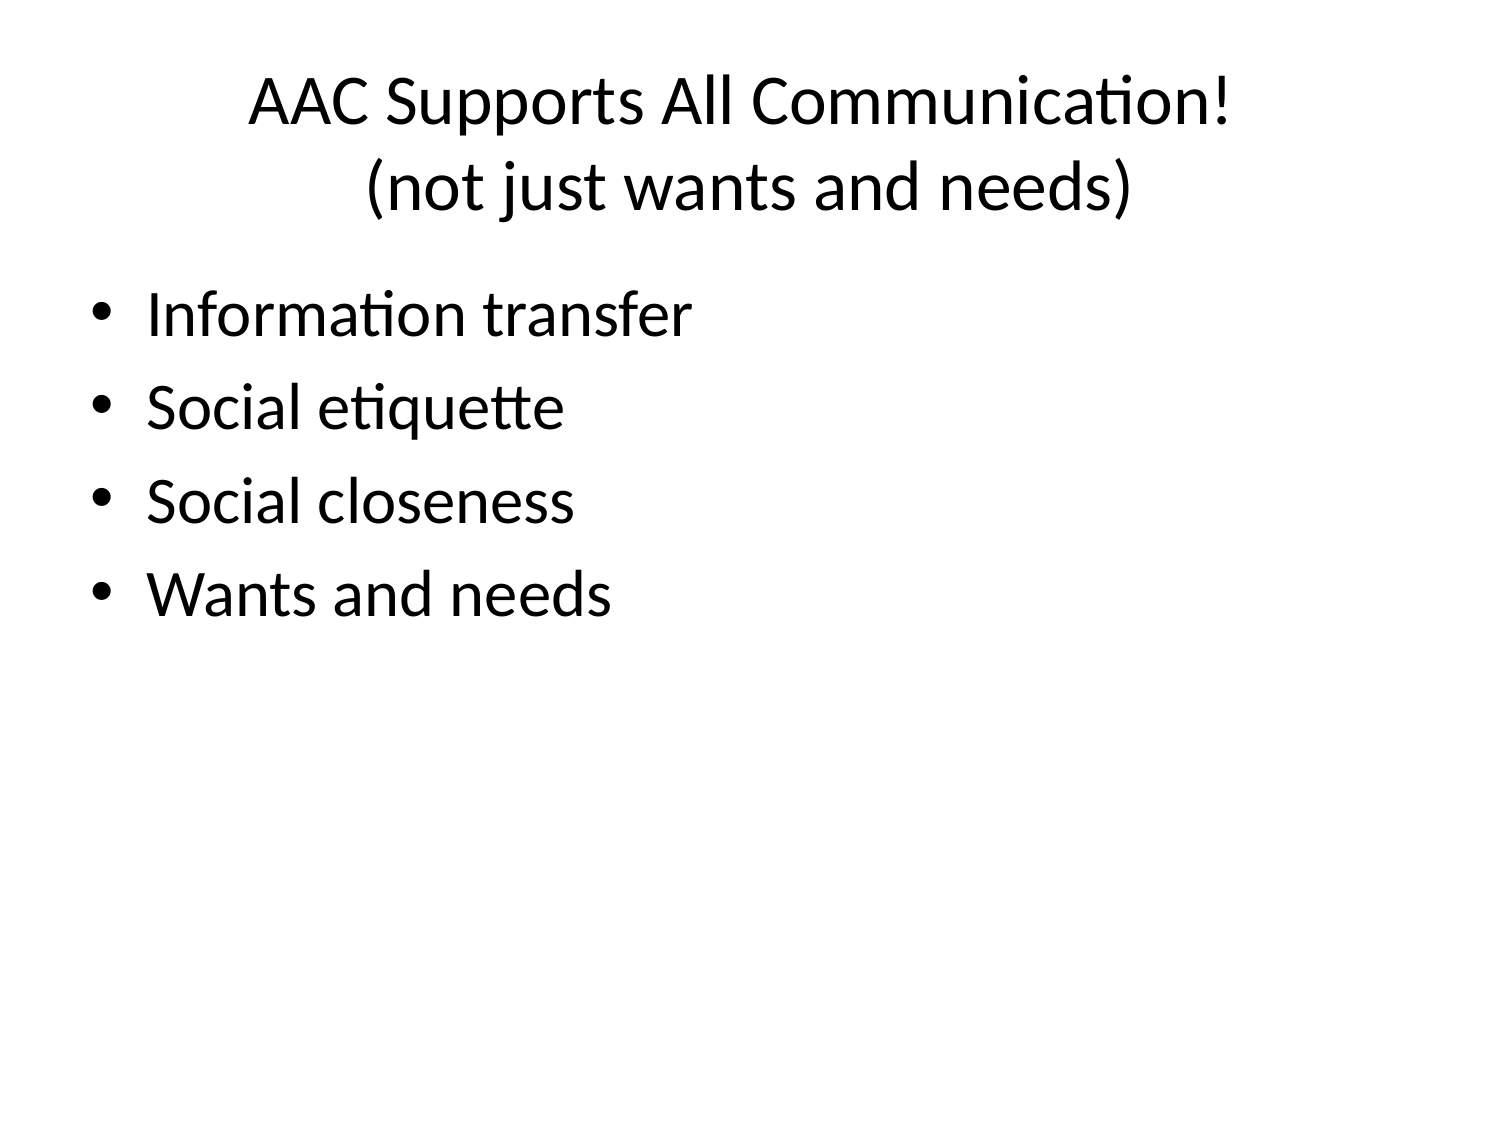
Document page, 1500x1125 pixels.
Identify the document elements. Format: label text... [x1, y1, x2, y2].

list Information transfer Social etiquette Social closeness Wants and needs [75, 262, 1425, 1005]
title AAC Supports All Communication! (not just wants and needs) [75, 45, 1425, 233]
